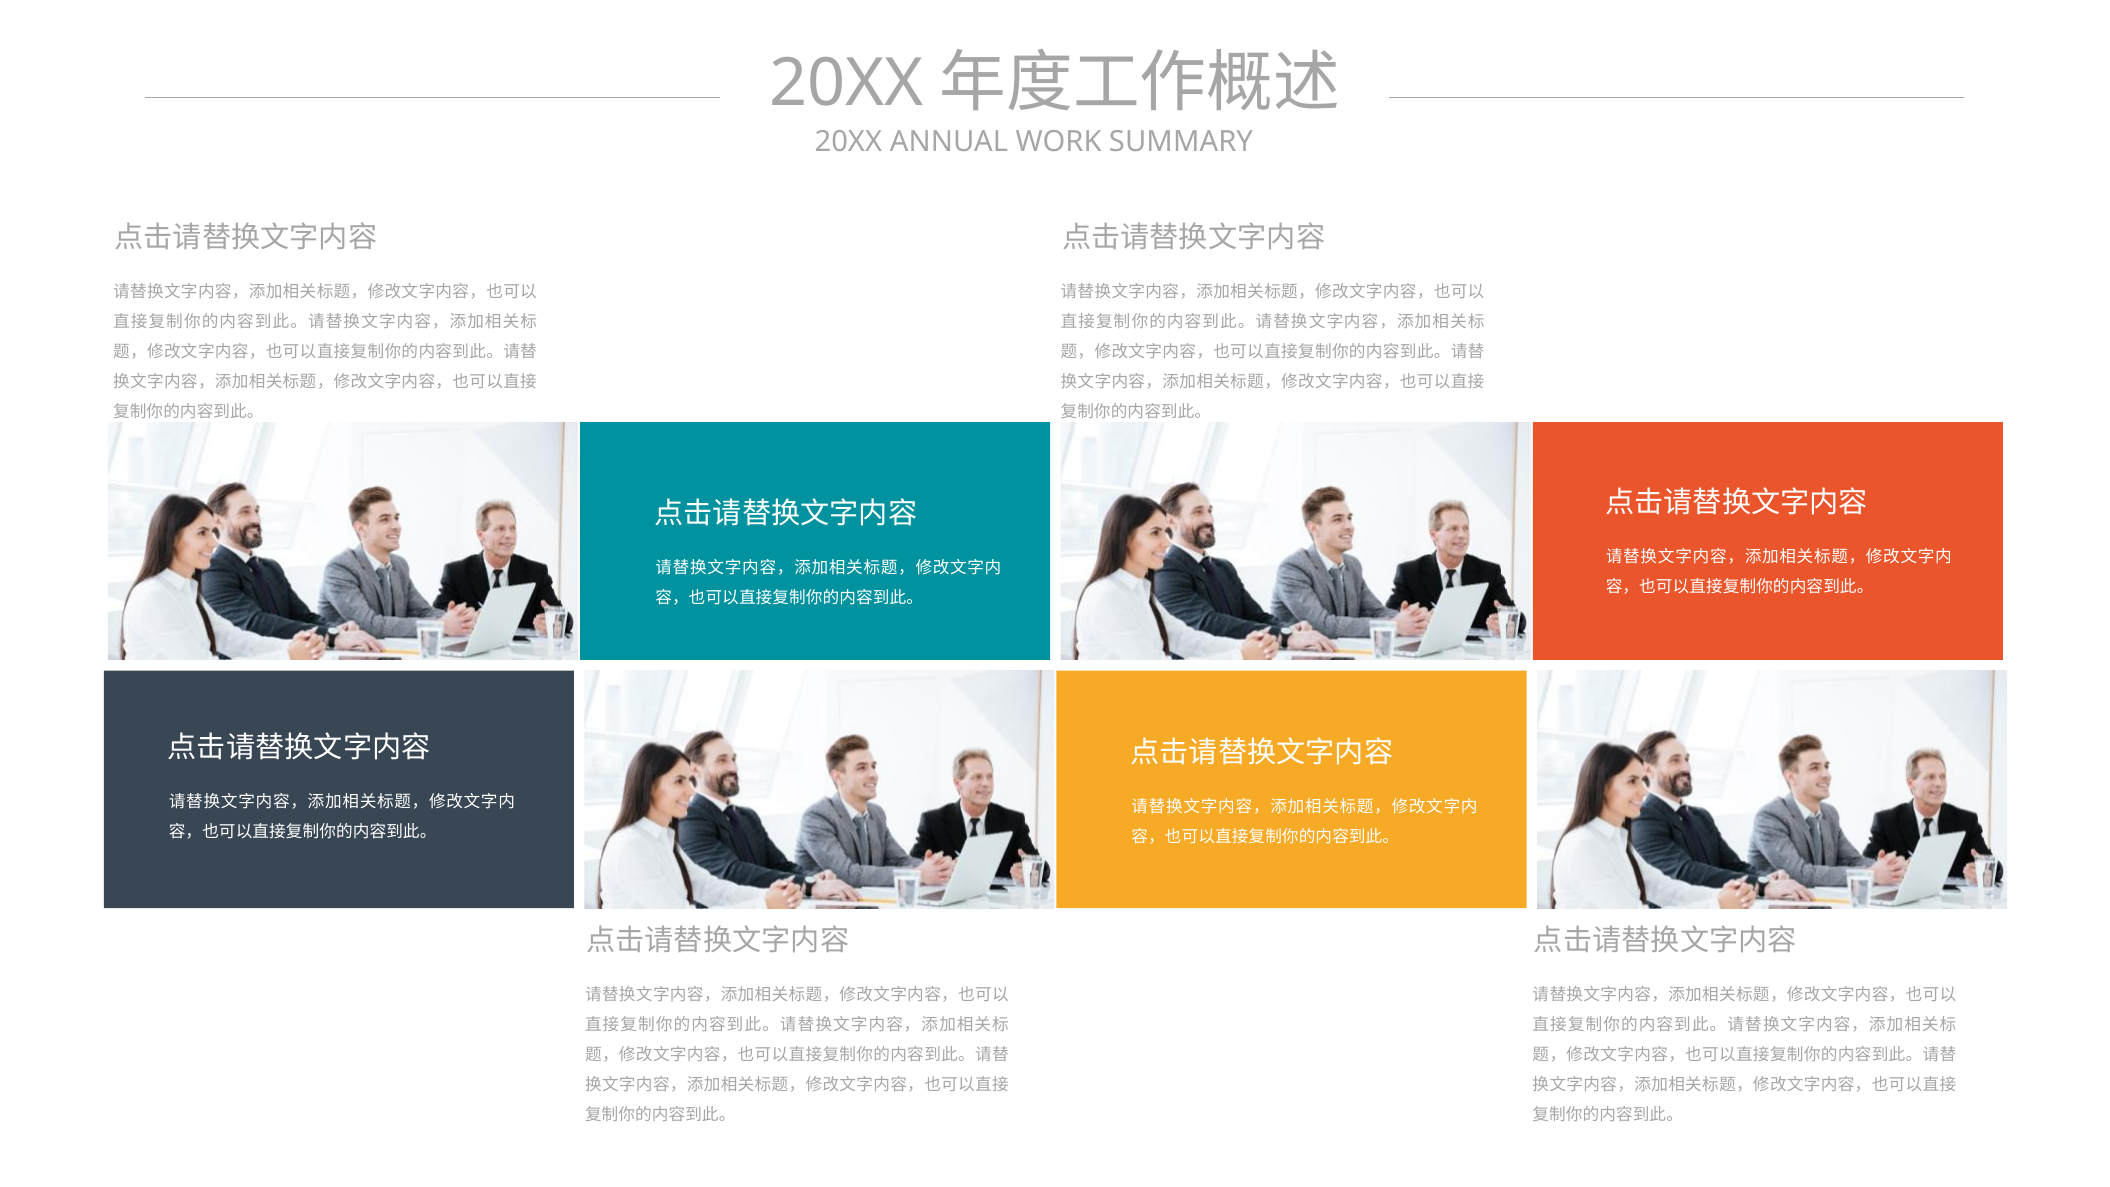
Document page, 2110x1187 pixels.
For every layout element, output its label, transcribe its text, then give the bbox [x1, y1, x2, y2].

text_box 点击请替换文字内容 [1533, 921, 1842, 957]
text_box 点击请替换文字内容 [586, 921, 894, 957]
text_box 20XX年度工作概述 [730, 38, 1379, 96]
text_box 20XX ANNUAL WORK SUMMARY [782, 122, 1285, 158]
text_box 点击请替换文字内容 [114, 218, 423, 254]
text_box 请替换文字内容，添加相关标题，修改文字内容，也可以直接复制你的内容到此。 [655, 546, 1002, 607]
text_box [103, 670, 574, 909]
text_box [1532, 422, 2003, 660]
text_box 点击请替换文字内容 [1130, 732, 1399, 769]
text_box 点击请替换文字内容 [1062, 218, 1370, 254]
text_box [107, 422, 579, 660]
text_box 20XX年度工作概述 [730, 98, 1379, 119]
text_box 请替换文字内容，添加相关标题，修改文字内容，也可以直接复制你的内容到此。请替换文字内容，添加相关标题，修改文字内容，也可以直接复制你的内容到此。请替换文字内容，添加相关标题，修改文字内容，也可以直接复制你的内容到此。 [585, 974, 1010, 1124]
text_box [584, 670, 1055, 909]
text_box 点击请替换文字内容 [167, 728, 436, 764]
text_box 点击请替换文字内容 [1604, 483, 1873, 519]
text_box [1056, 670, 1527, 909]
text_box [580, 422, 1051, 660]
text_box 请替换文字内容，添加相关标题，修改文字内容，也可以直接复制你的内容到此。请替换文字内容，添加相关标题，修改文字内容，也可以直接复制你的内容到此。请替换文字内容，添加相关标题，修改文字内容，也可以直接复制你的内容到此。 [113, 270, 538, 421]
text_box 请替换文字内容，添加相关标题，修改文字内容，也可以直接复制你的内容到此。 [1605, 536, 1953, 596]
text_box 请替换文字内容，添加相关标题，修改文字内容，也可以直接复制你的内容到此。 [1131, 785, 1479, 846]
text_box [1536, 670, 2008, 909]
text_box [1060, 422, 1531, 660]
text_box 请替换文字内容，添加相关标题，修改文字内容，也可以直接复制你的内容到此。请替换文字内容，添加相关标题，修改文字内容，也可以直接复制你的内容到此。请替换文字内容，添加相关标题，修改文字内容，也可以直接复制你的内容到此。 [1060, 270, 1486, 421]
text_box 点击请替换文字内容 [654, 494, 923, 530]
text_box 请替换文字内容，添加相关标题，修改文字内容，也可以直接复制你的内容到此。 [168, 781, 516, 841]
text_box 请替换文字内容，添加相关标题，修改文字内容，也可以直接复制你的内容到此。请替换文字内容，添加相关标题，修改文字内容，也可以直接复制你的内容到此。请替换文字内容，添加相关标题，修改文字内容，也可以直接复制你的内容到此。 [1532, 974, 1958, 1124]
